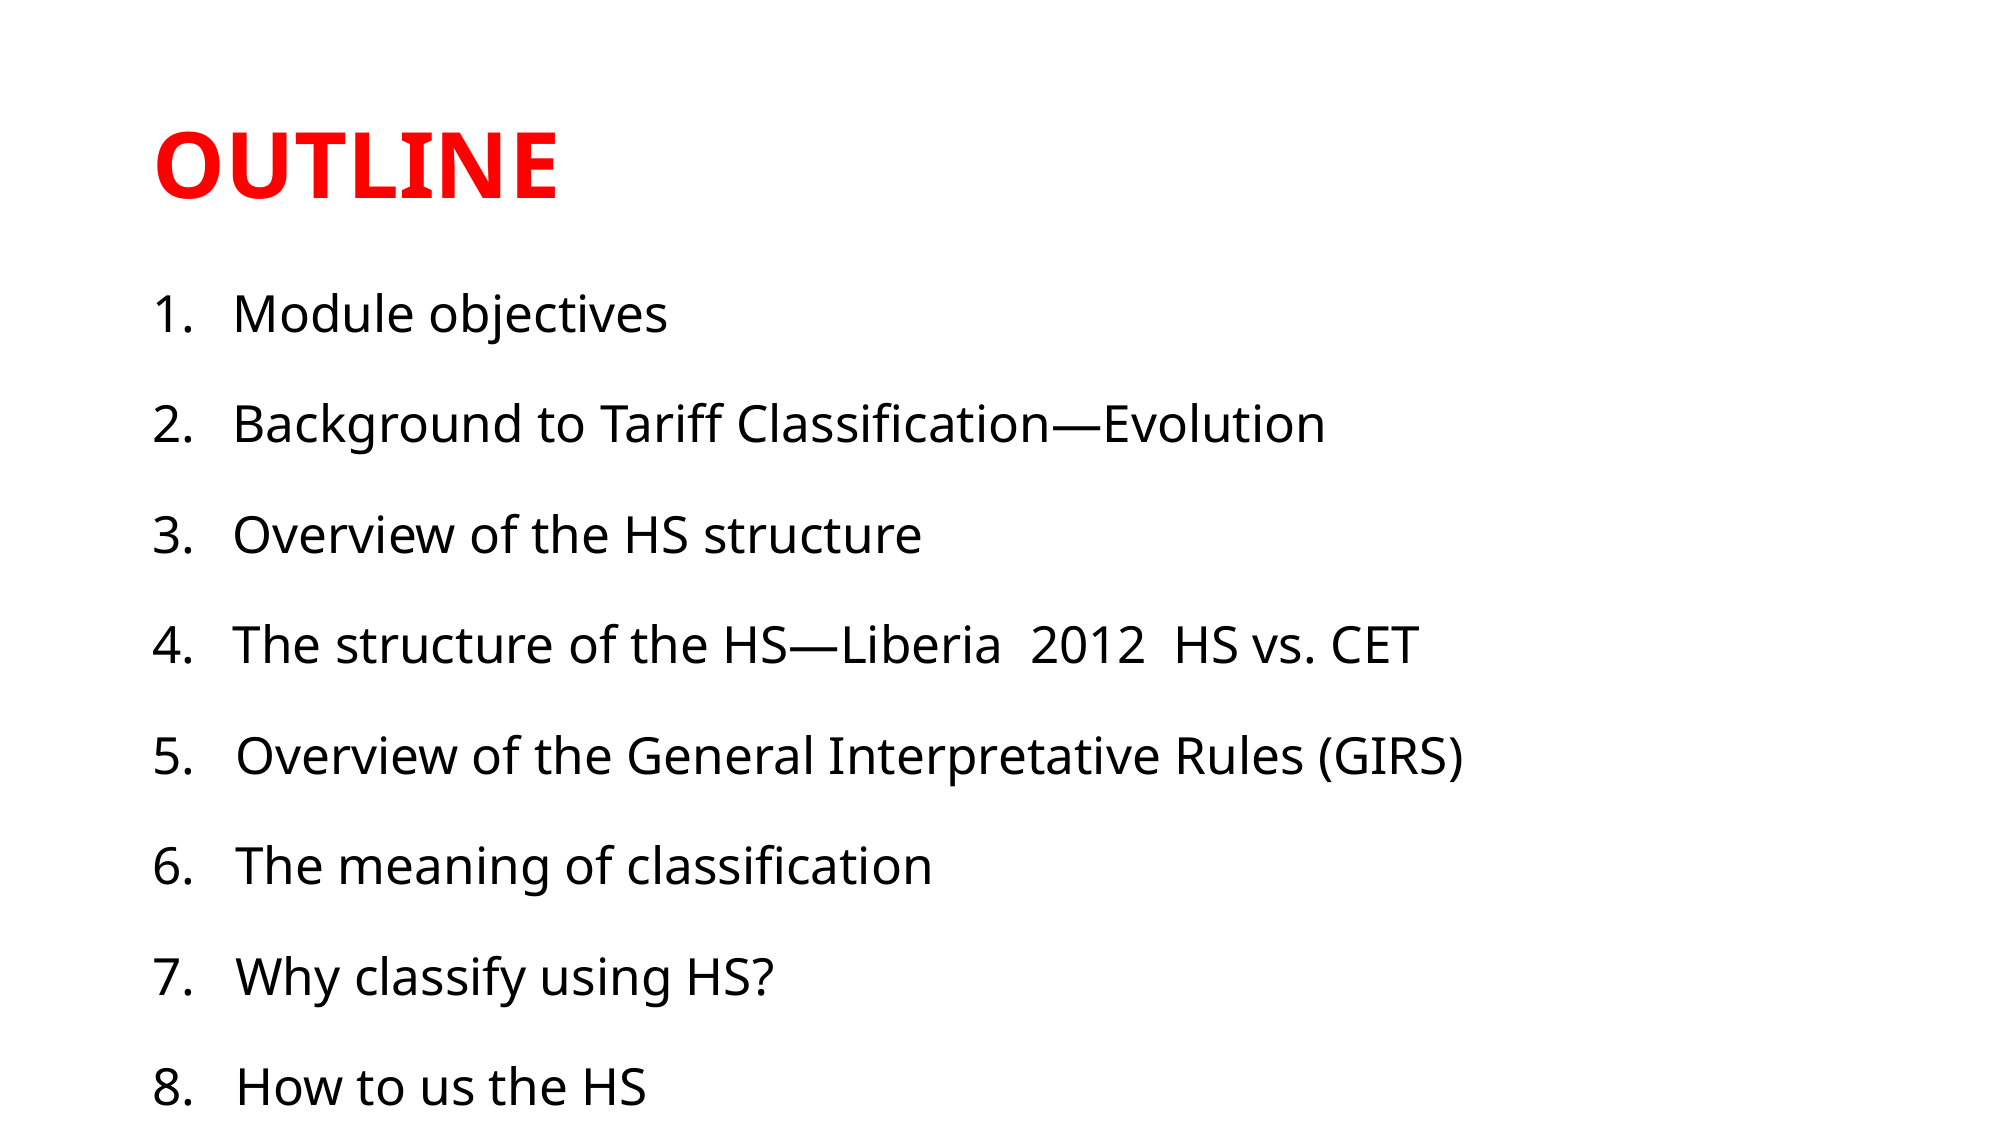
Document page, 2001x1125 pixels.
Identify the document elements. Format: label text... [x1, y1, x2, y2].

list Module objectives Background to Tariff Classification—Evolution Overview of the HS structure The structure of the HS—Liberia 2012 HS vs. CET 5. Overview of the General Interpretative Rules (GIRS) 6. The meaning of classification 7. Why classify using HS? 8. How to us the HS [137, 243, 1863, 1125]
title OUTLINE [137, 59, 1863, 243]
